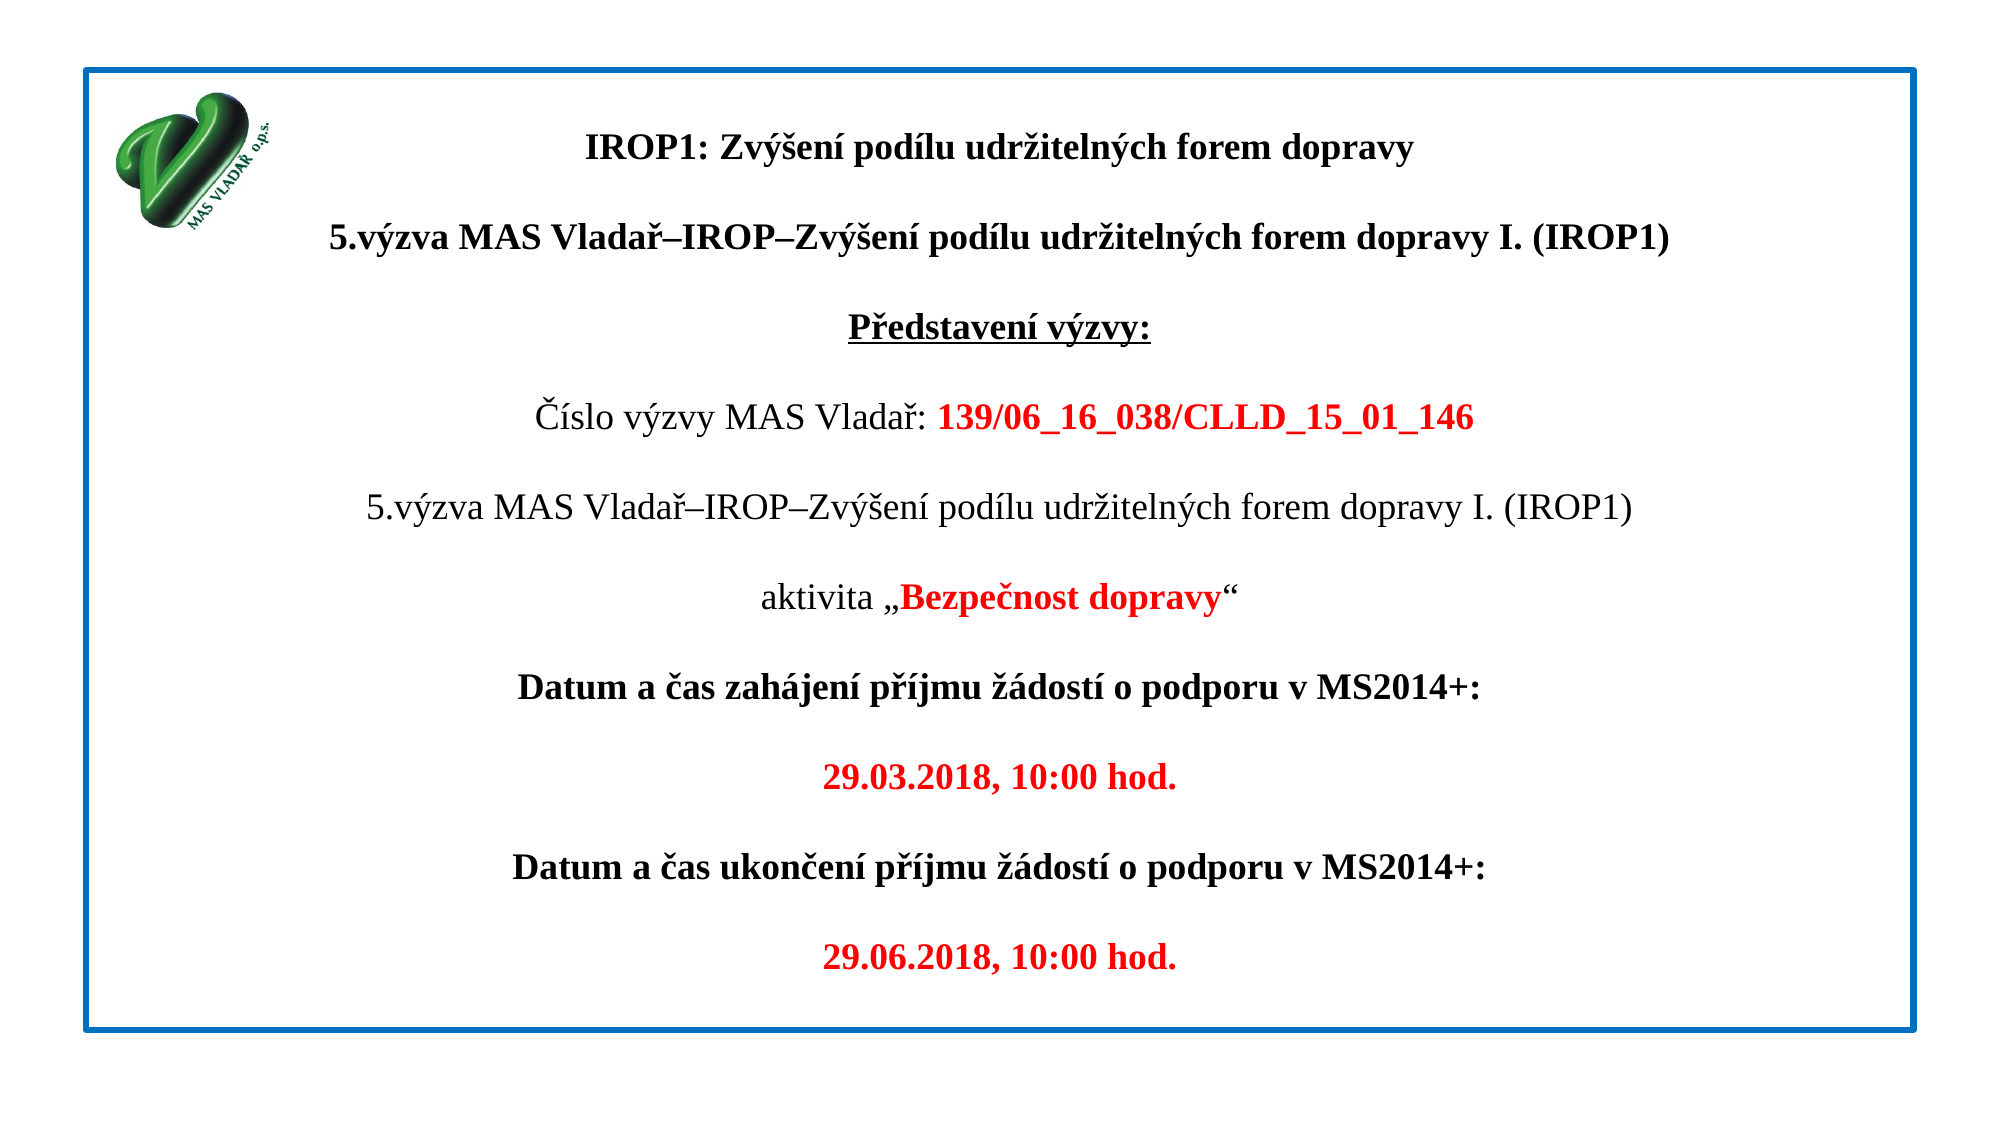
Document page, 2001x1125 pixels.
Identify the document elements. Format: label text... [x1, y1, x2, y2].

picture [112, 90, 272, 232]
text_box IROP1: Zvýšení podílu udržitelných forem dopravy 5.výzva MAS Vladař–IROP–Zvýšení podílu udržitelných forem dopravy I. (IROP1) Představení výzvy: Číslo výzvy MAS Vladař: 139/06_16_038/CLLD_15_01_146 5.výzva MAS Vladař–IROP–Zvýšení podílu udržitelných forem dopravy I. (IROP1) aktivita „Bezpečnost dopravy“ Datum a čas zahájení příjmu žádostí o podporu v MS2014+: 29.03.2018, 10:00 hod. Datum a čas ukončení příjmu žádostí o podporu v MS2014+: 29.06.2018, 10:00 hod. [86, 70, 1914, 1030]
